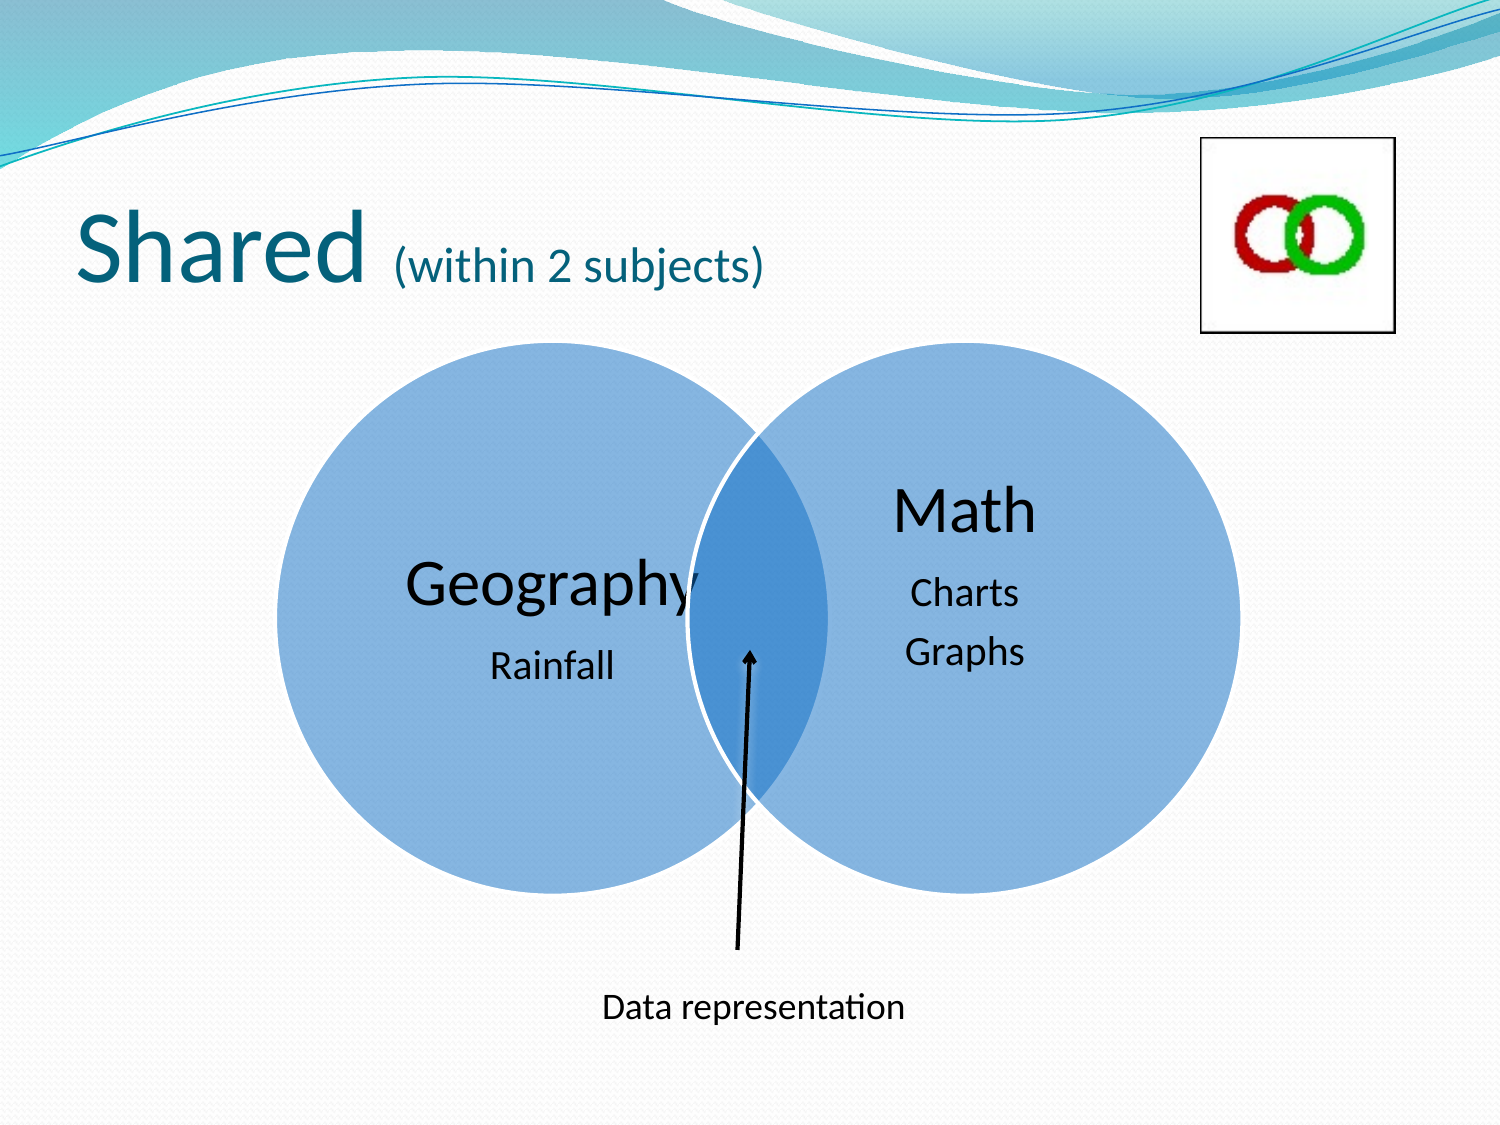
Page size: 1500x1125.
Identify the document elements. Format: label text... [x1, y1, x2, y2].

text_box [249, 228, 1251, 897]
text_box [737, 649, 751, 951]
picture [1199, 137, 1396, 334]
title Shared (within 2 subjects) [75, 115, 863, 303]
text_box Data representation [587, 974, 950, 1035]
